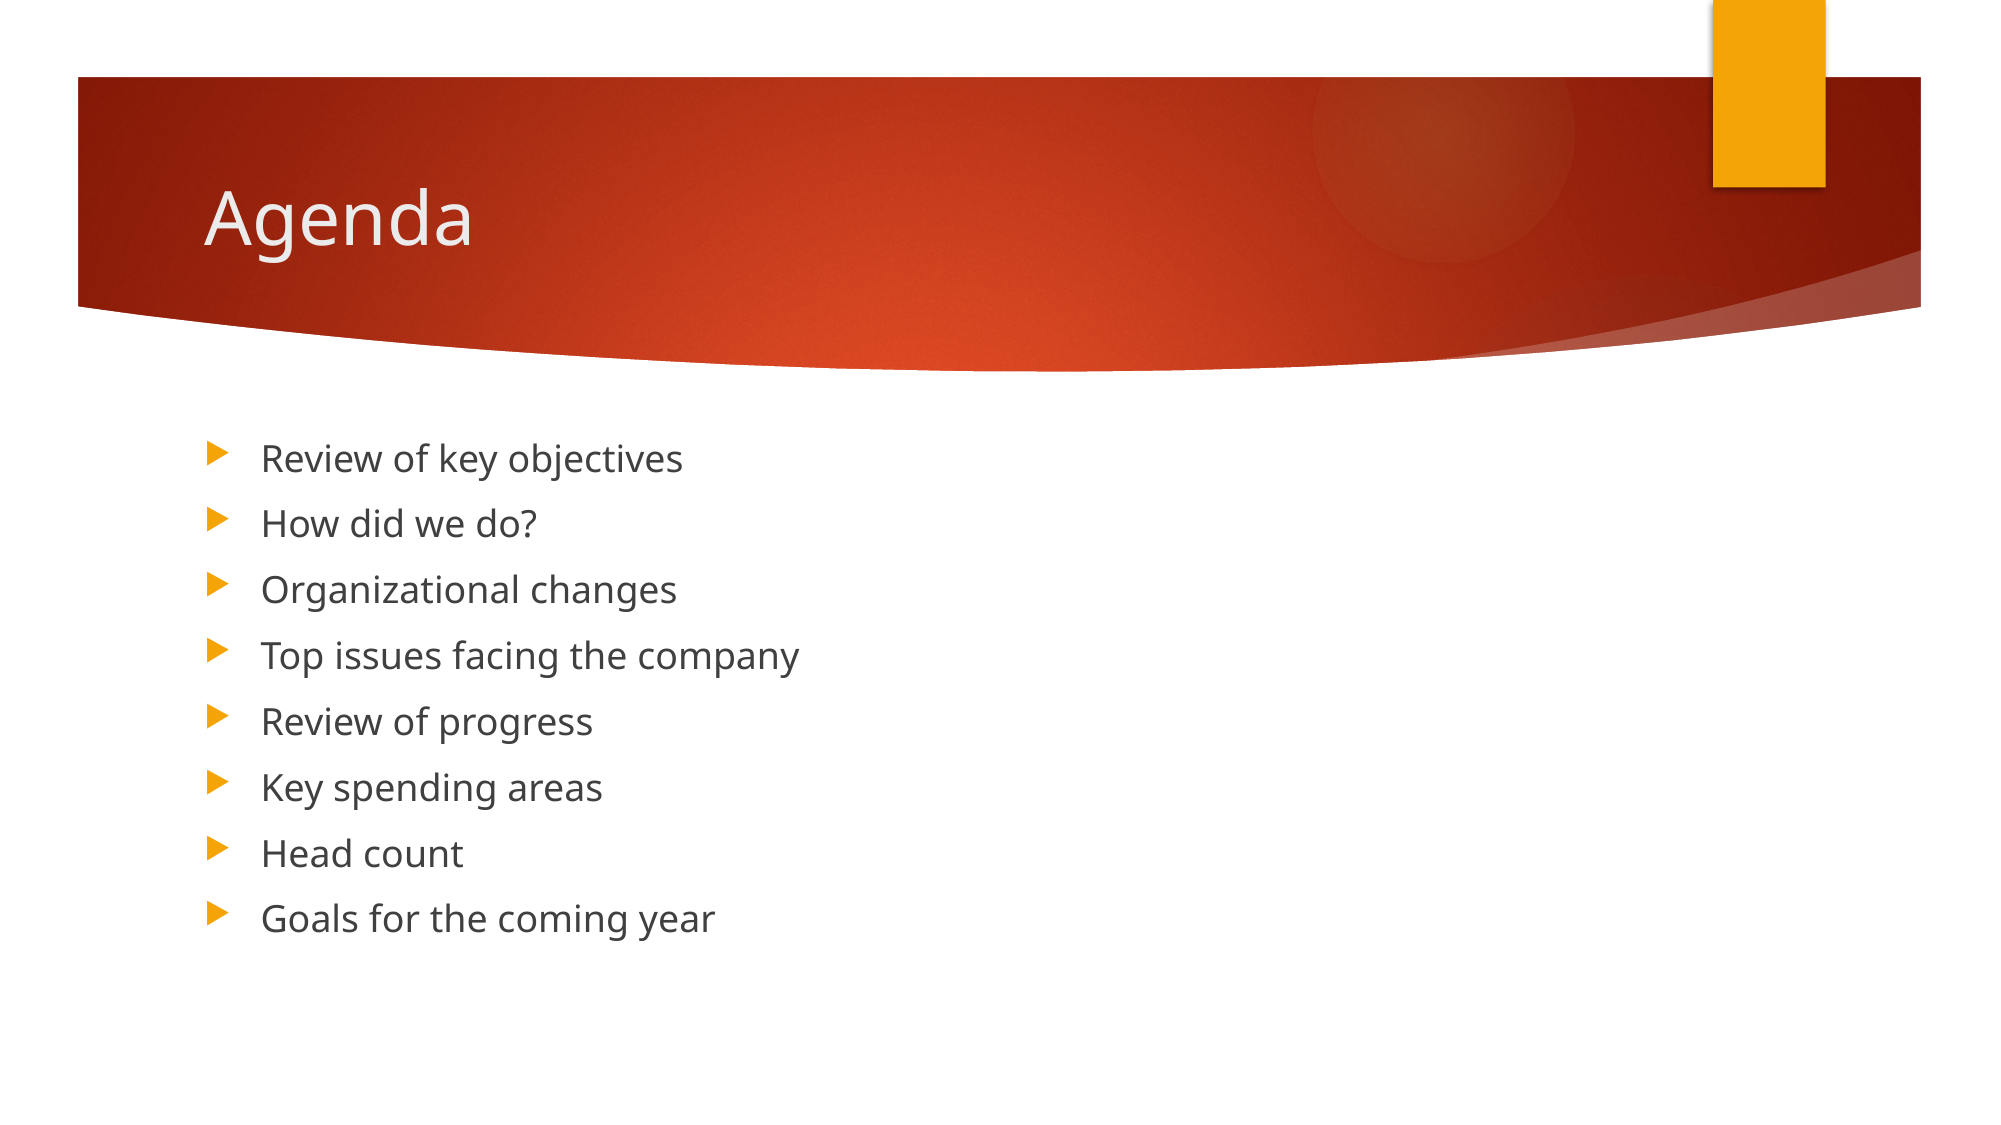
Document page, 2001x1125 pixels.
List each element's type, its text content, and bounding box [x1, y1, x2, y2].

title Agenda [189, 155, 1627, 275]
list Review of key objectives How did we do? Organizational changes Top issues facing the company Review of progress Key spending areas Head count Goals for the coming year [189, 427, 1627, 988]
